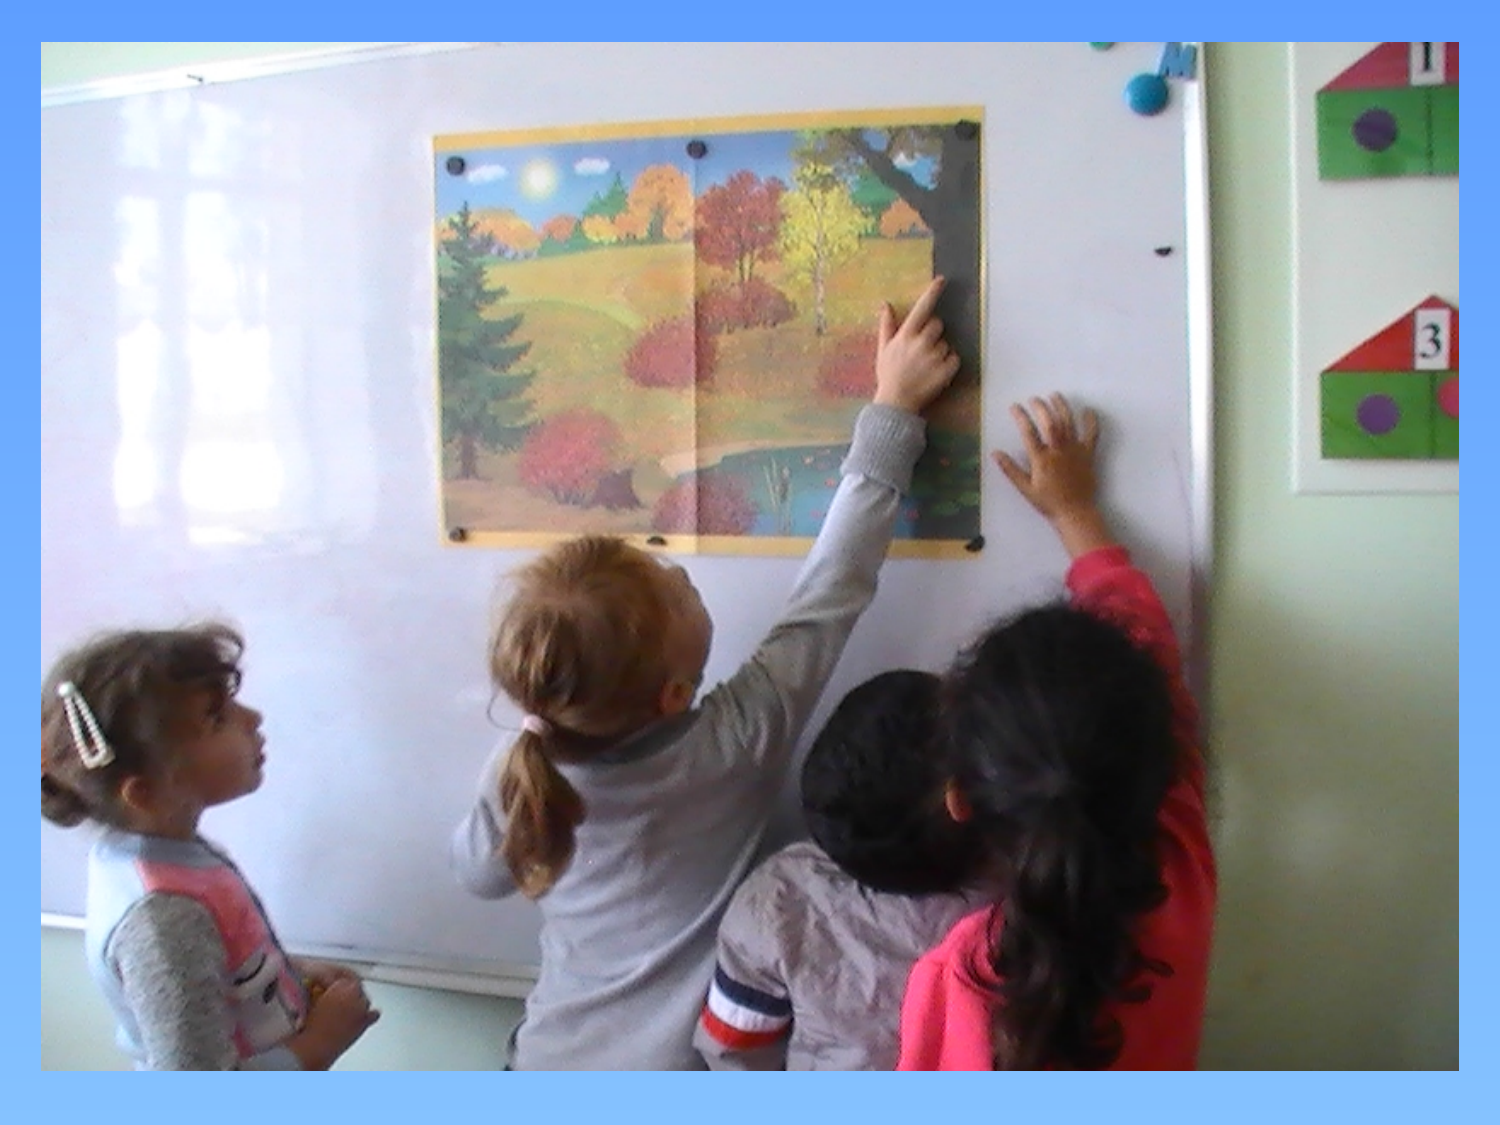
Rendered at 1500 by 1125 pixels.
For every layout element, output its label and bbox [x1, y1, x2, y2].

picture [41, 42, 1459, 1071]
